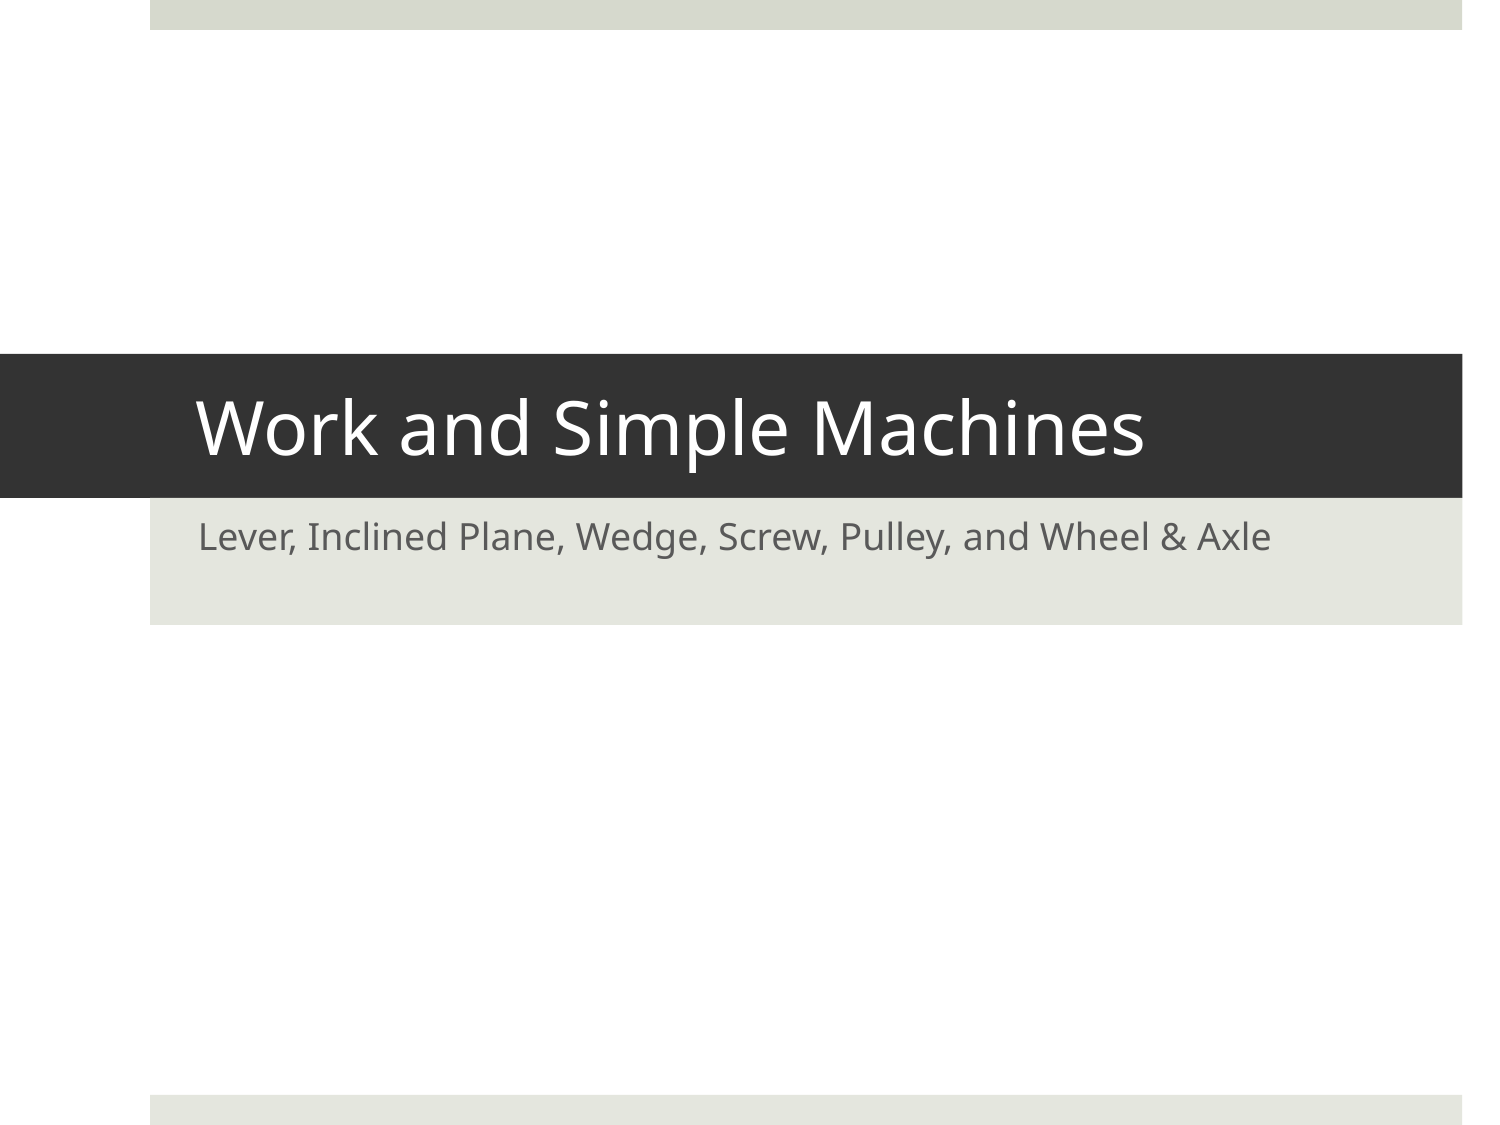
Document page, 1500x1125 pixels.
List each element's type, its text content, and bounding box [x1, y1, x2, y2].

subtitle Lever, Inclined Plane, Wedge, Screw, Pulley, and Wheel & Axle [150, 497, 1463, 625]
title Work and Simple Machines [0, 353, 1463, 498]
